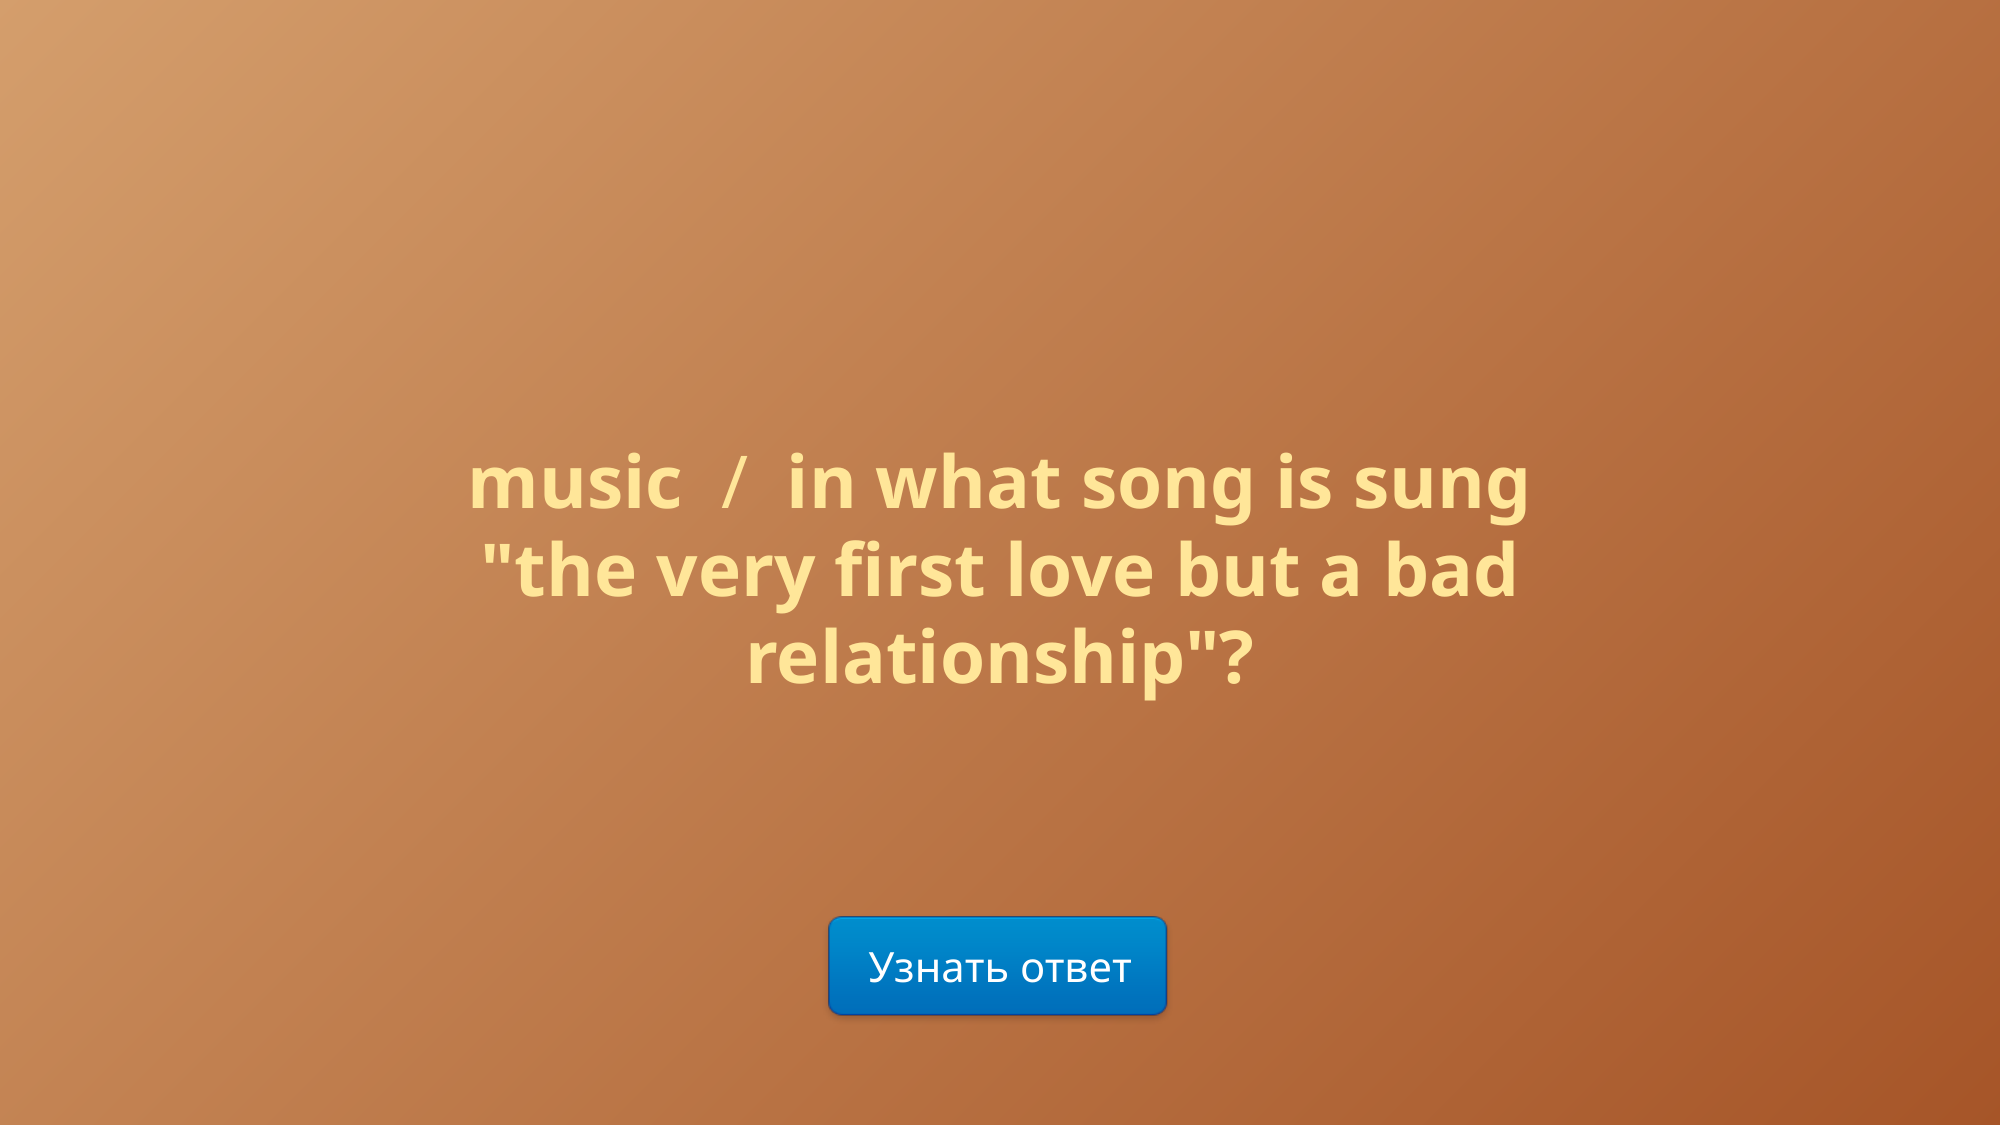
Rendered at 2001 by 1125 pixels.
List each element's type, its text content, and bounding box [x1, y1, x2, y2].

text_box music / in what song is sung "the very first love but a bad relationship"? [403, 428, 1598, 706]
picture [793, 902, 1180, 1035]
